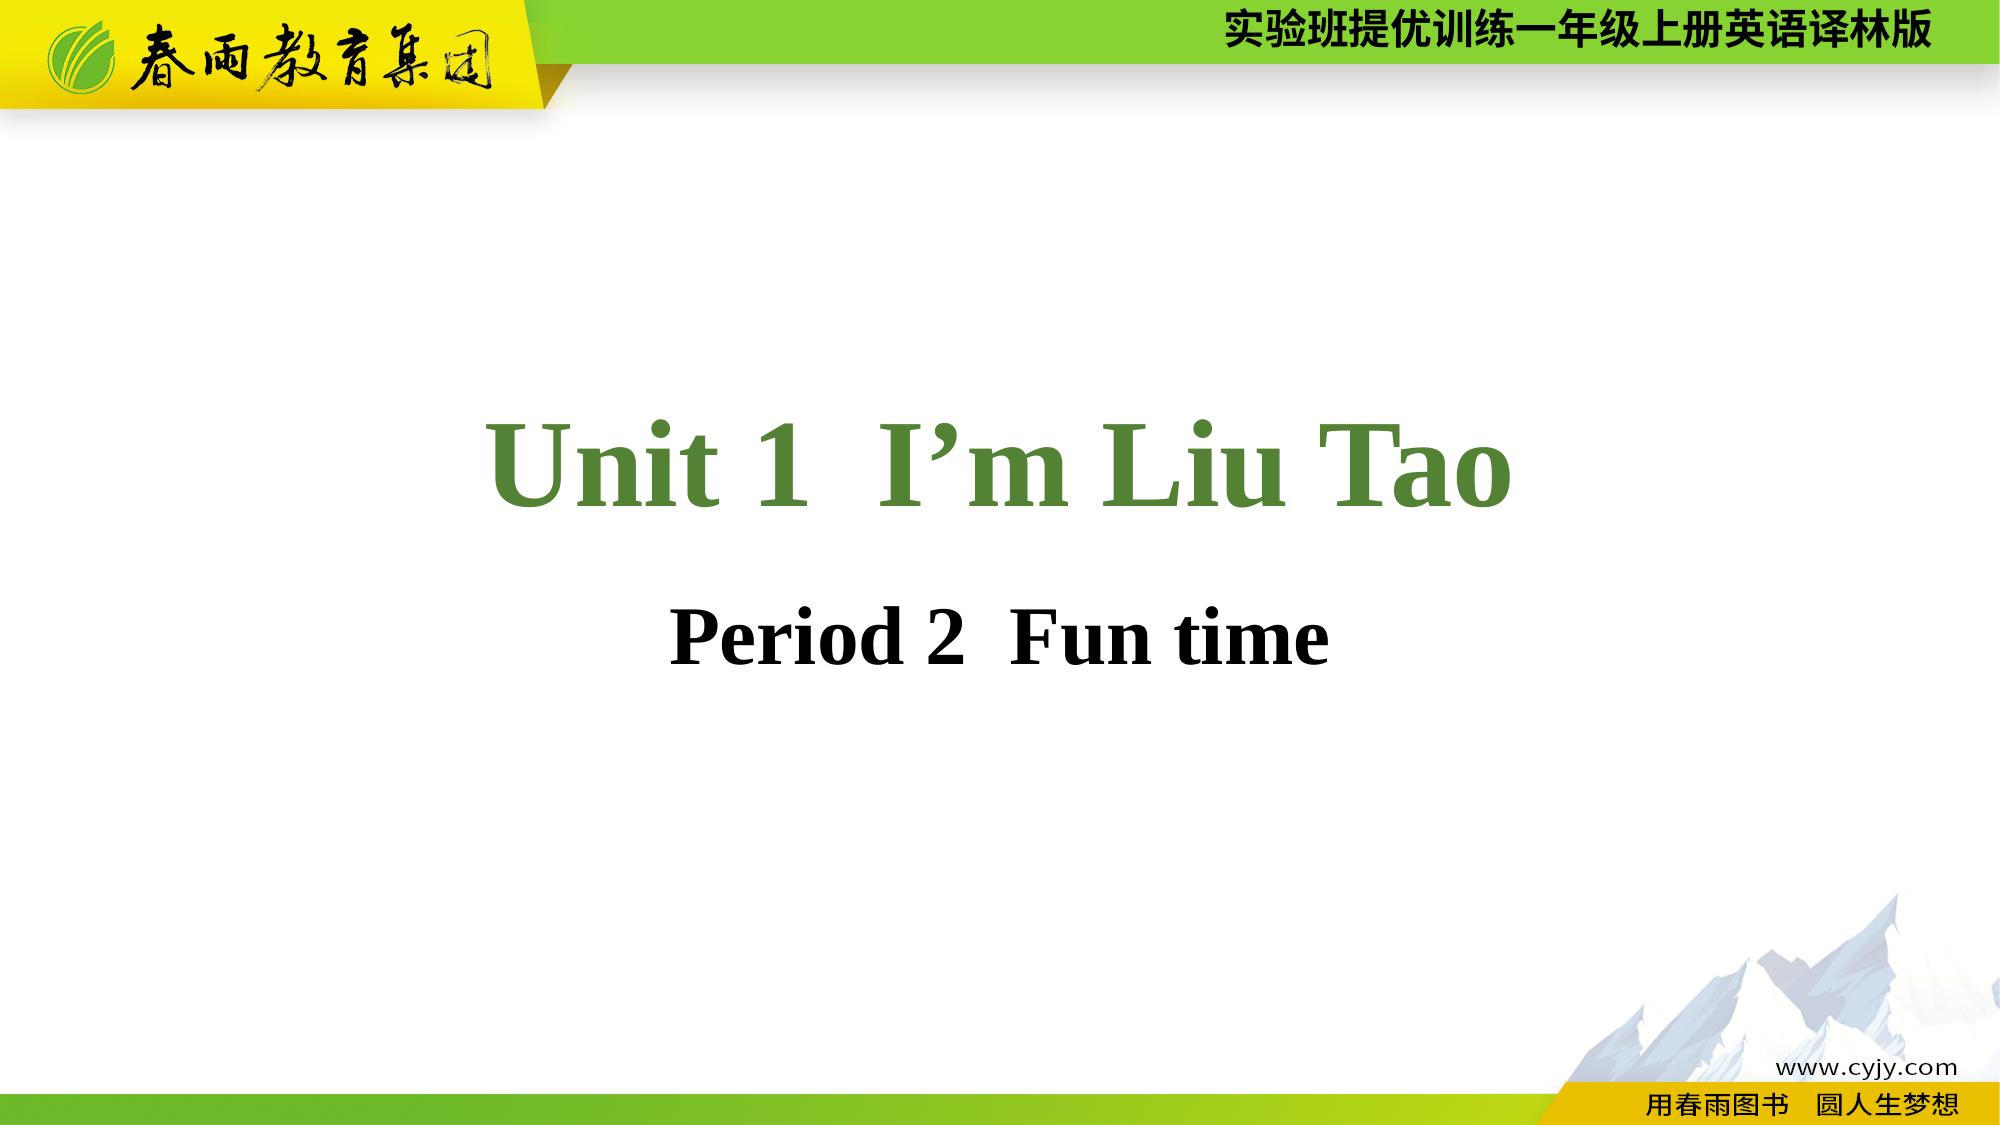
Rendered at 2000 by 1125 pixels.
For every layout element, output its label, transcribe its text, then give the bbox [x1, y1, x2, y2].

picture [0, 0, 2000, 298]
text_box Unit 1 I’m Liu Tao Period 2 Fun time [0, 298, 2000, 689]
picture [0, 689, 2000, 1125]
